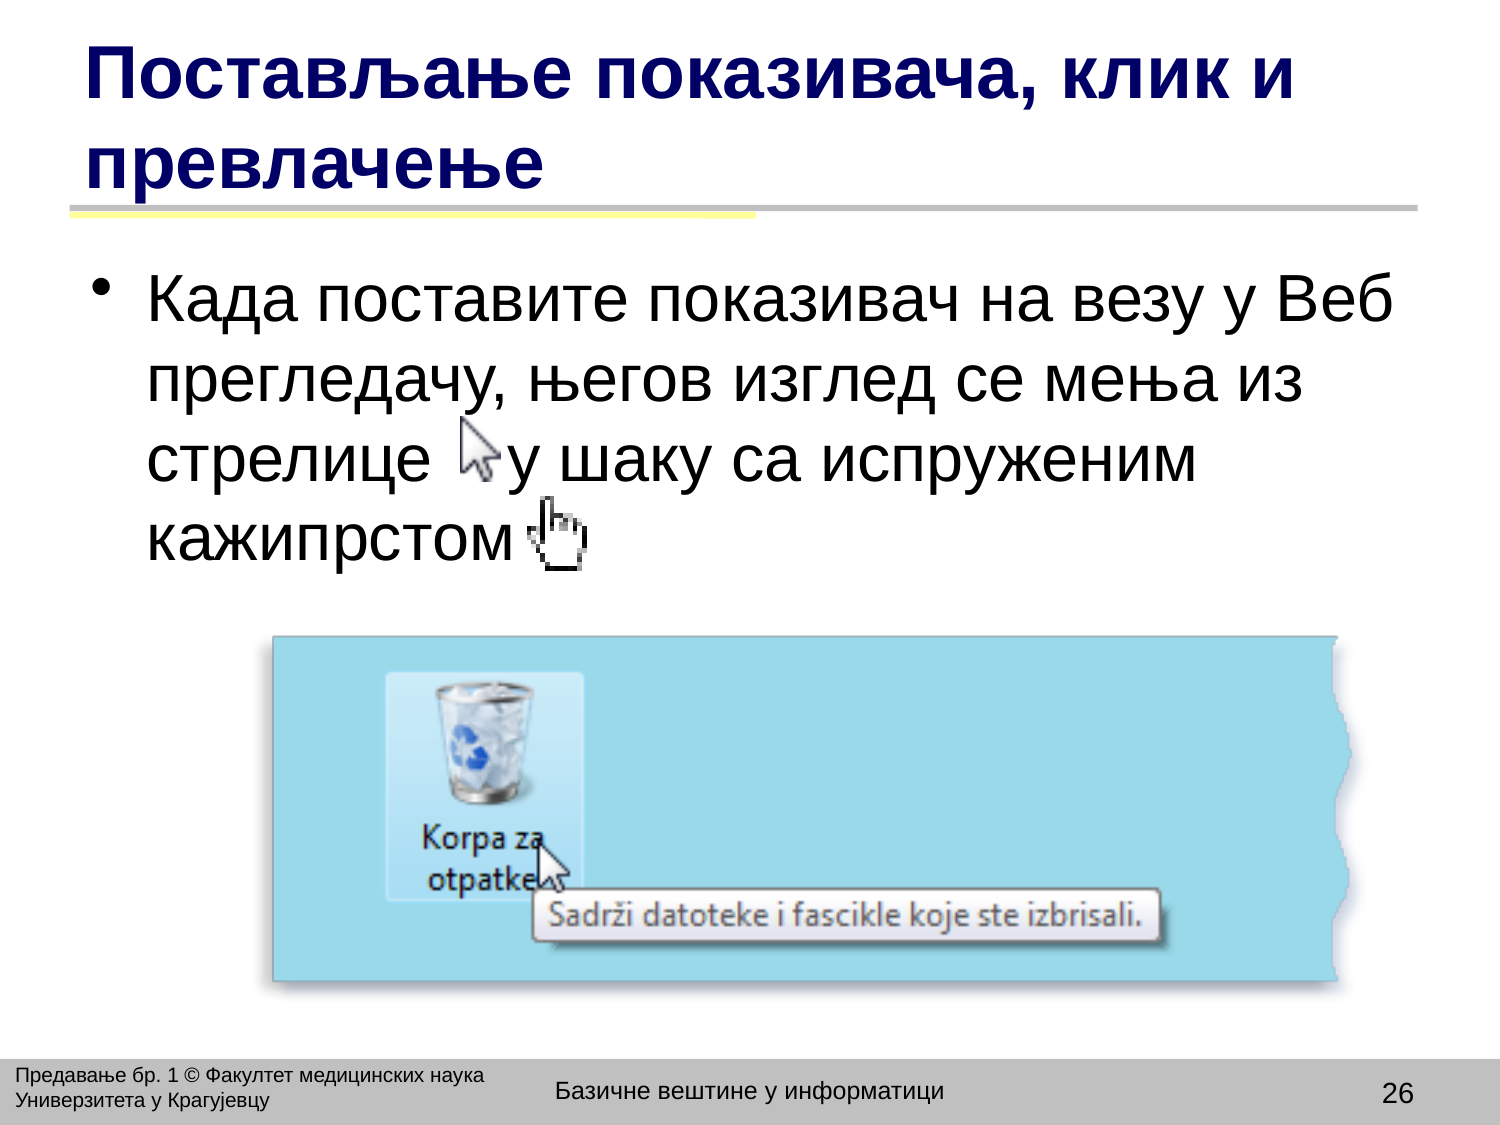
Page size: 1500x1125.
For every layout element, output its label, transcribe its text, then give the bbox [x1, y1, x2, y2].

slide_number 26 [1079, 1066, 1430, 1125]
slide_number Предавање бр. 1 © Факултет медицинских наука Универзитета у Крагујевцу [0, 1053, 599, 1108]
picture [526, 496, 587, 571]
title Постављање показивача, клик и превлачење [69, 19, 1426, 208]
list Када поставите показивач на везу у Веб прегледачу, његов изглед се мења из стрелице у шаку са испруженим кажипрстом [74, 246, 1426, 1023]
picture [238, 618, 1388, 1007]
footer Базичне вештине у информатици [512, 1066, 988, 1125]
picture [460, 416, 501, 483]
